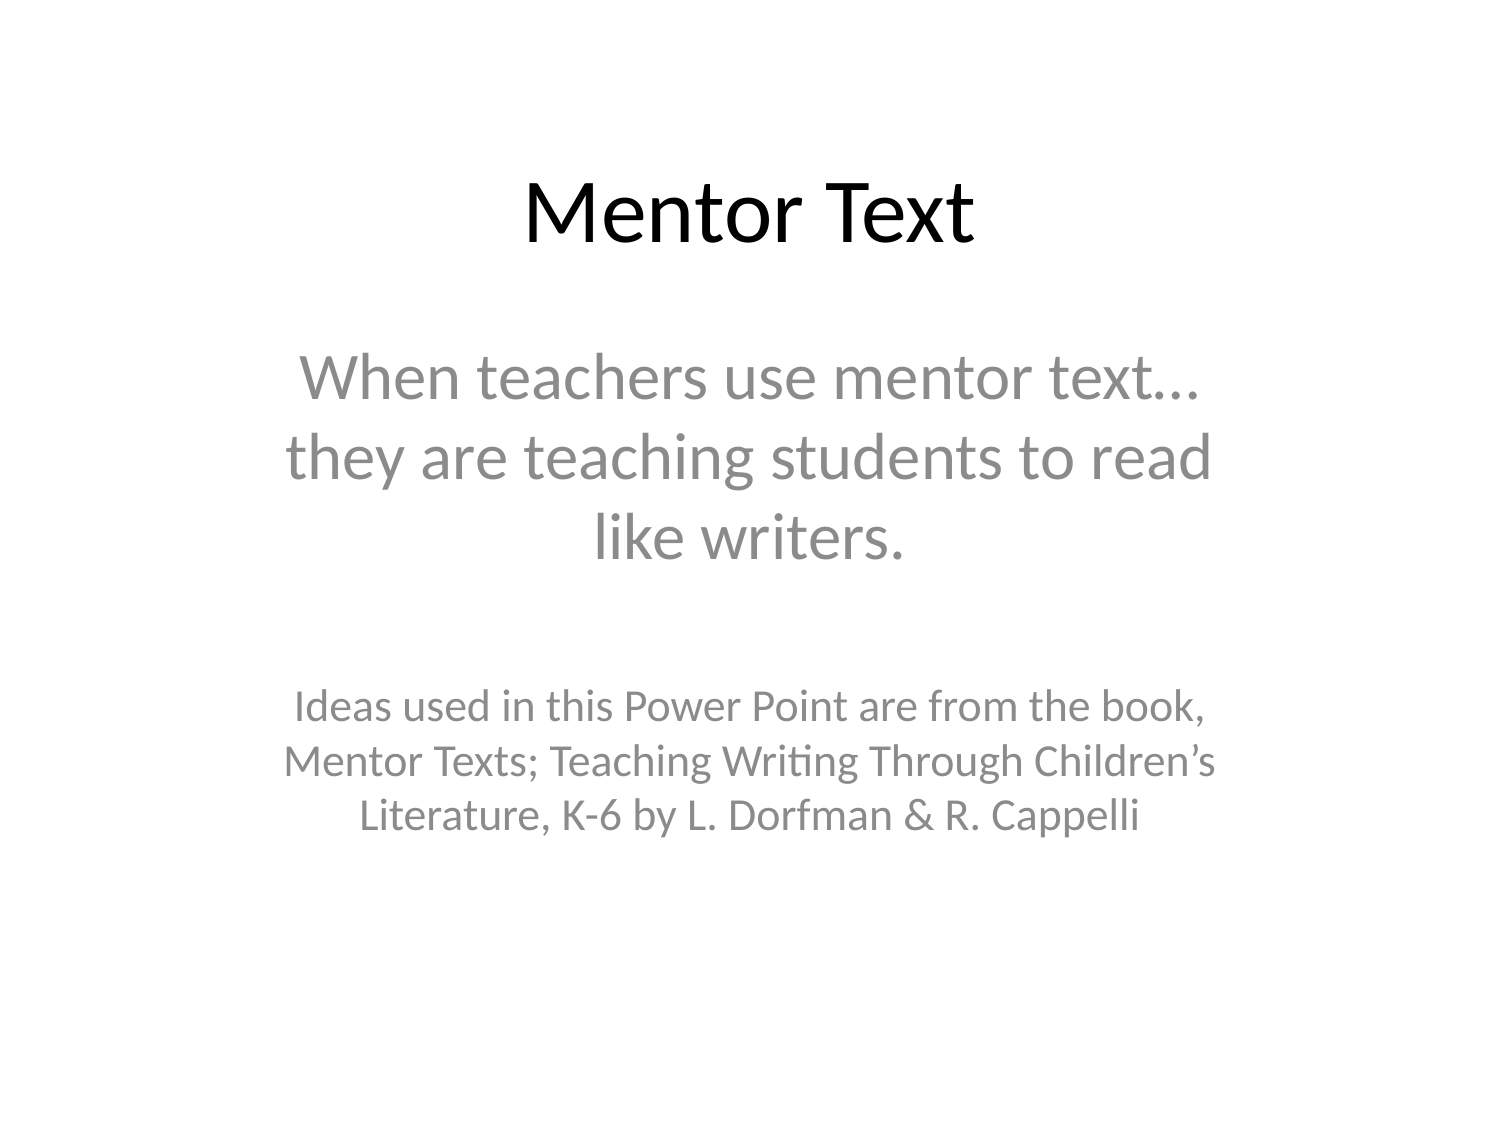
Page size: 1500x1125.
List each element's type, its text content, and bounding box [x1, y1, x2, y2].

title Mentor Text [112, 50, 1388, 363]
subtitle When teachers use mentor text…they are teaching students to read like writers. Ideas used in this Power Point are from the book, Mentor Texts; Teaching Writing Through Children’s Literature, K-6 by L. Dorfman & R. Cappelli [225, 324, 1275, 925]
